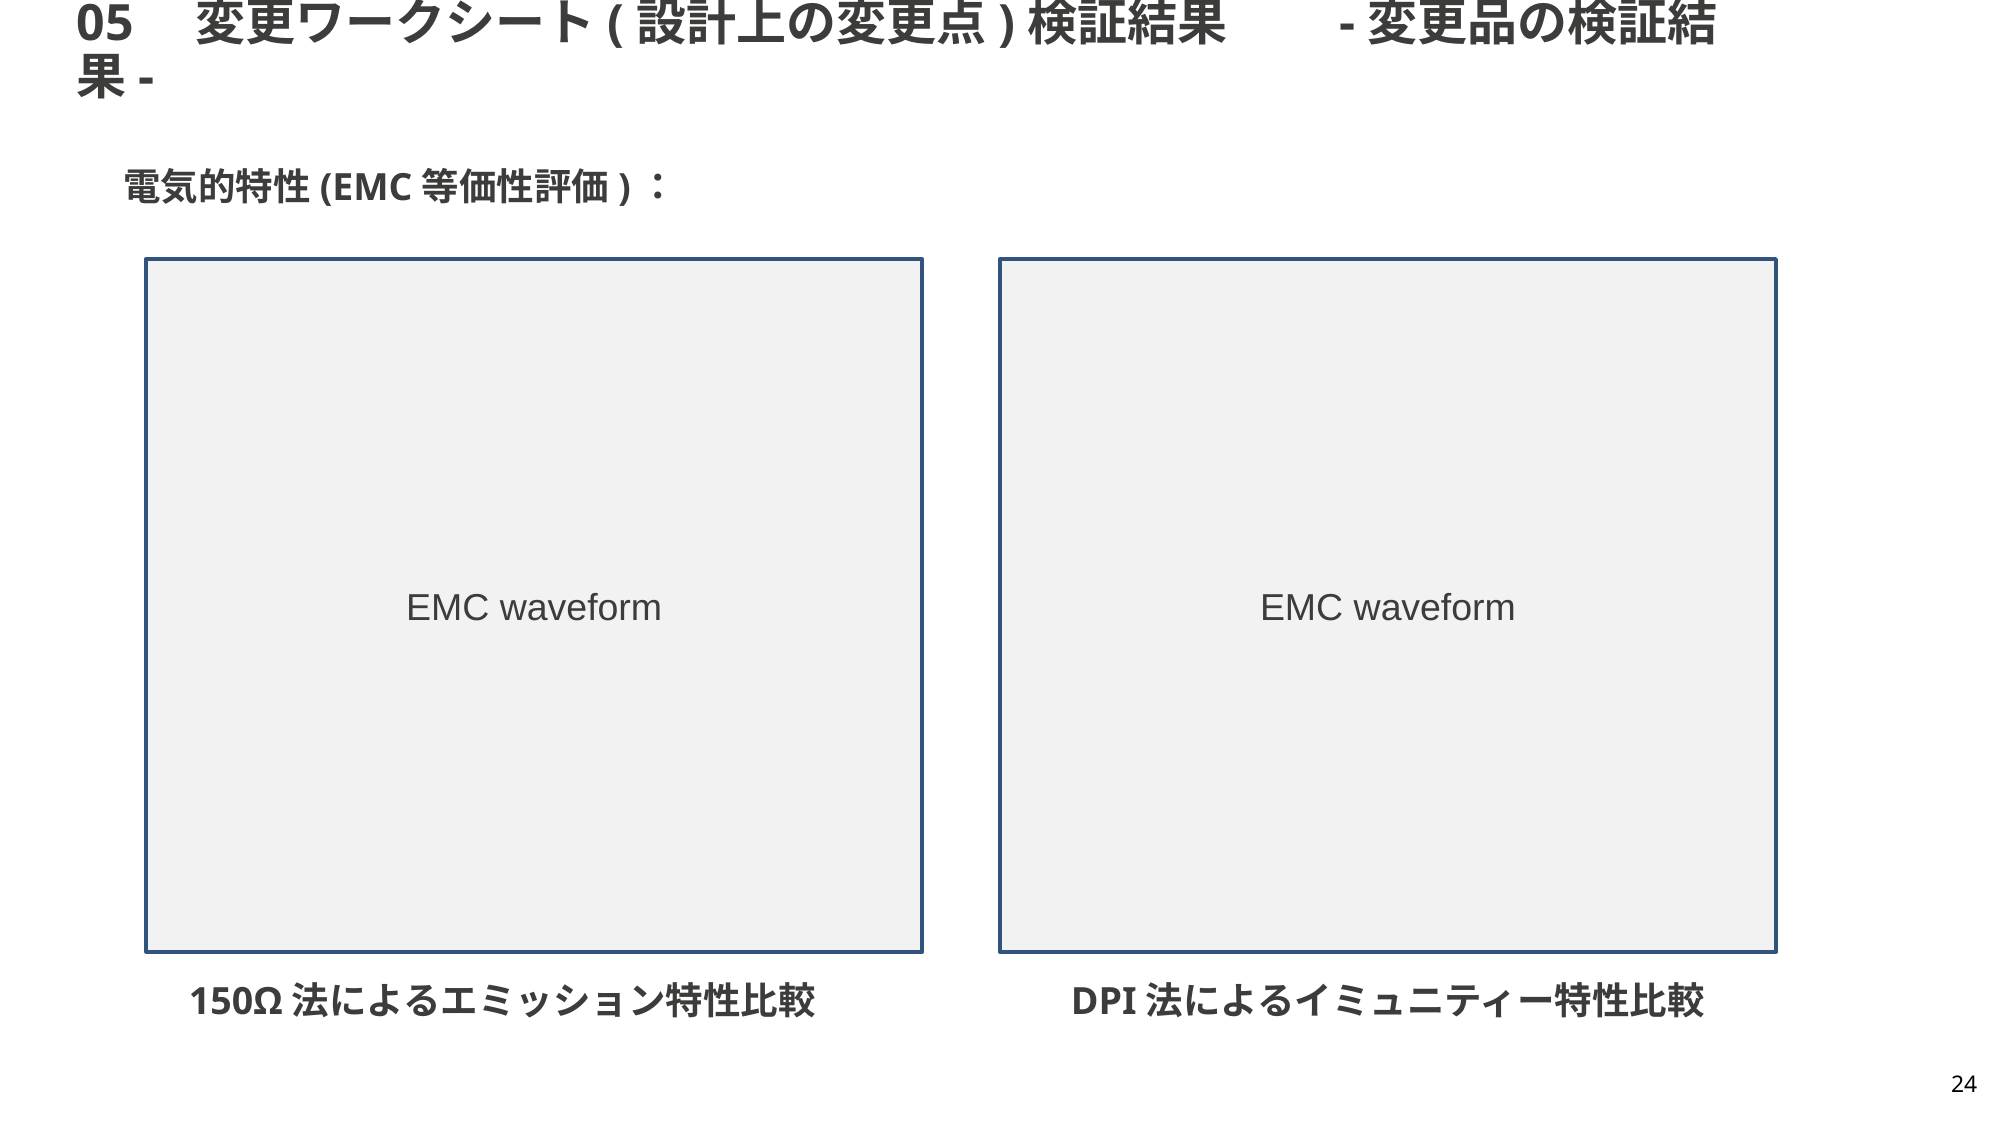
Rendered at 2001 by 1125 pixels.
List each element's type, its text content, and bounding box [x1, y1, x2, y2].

text_box EMC waveform [998, 257, 1778, 954]
text_box EMC waveform [144, 257, 924, 954]
text_box DPI法によるイミュニティー特性比較 [1056, 969, 1720, 1030]
text_box 150Ω法によるエミッション特性比較 [174, 969, 831, 1030]
text_box 電気的特性(EMC等価性評価)： [108, 155, 693, 216]
title 05 変更ワークシート(設計上の変更点)検証結果 -変更品の検証結果- [0, 0, 1877, 123]
